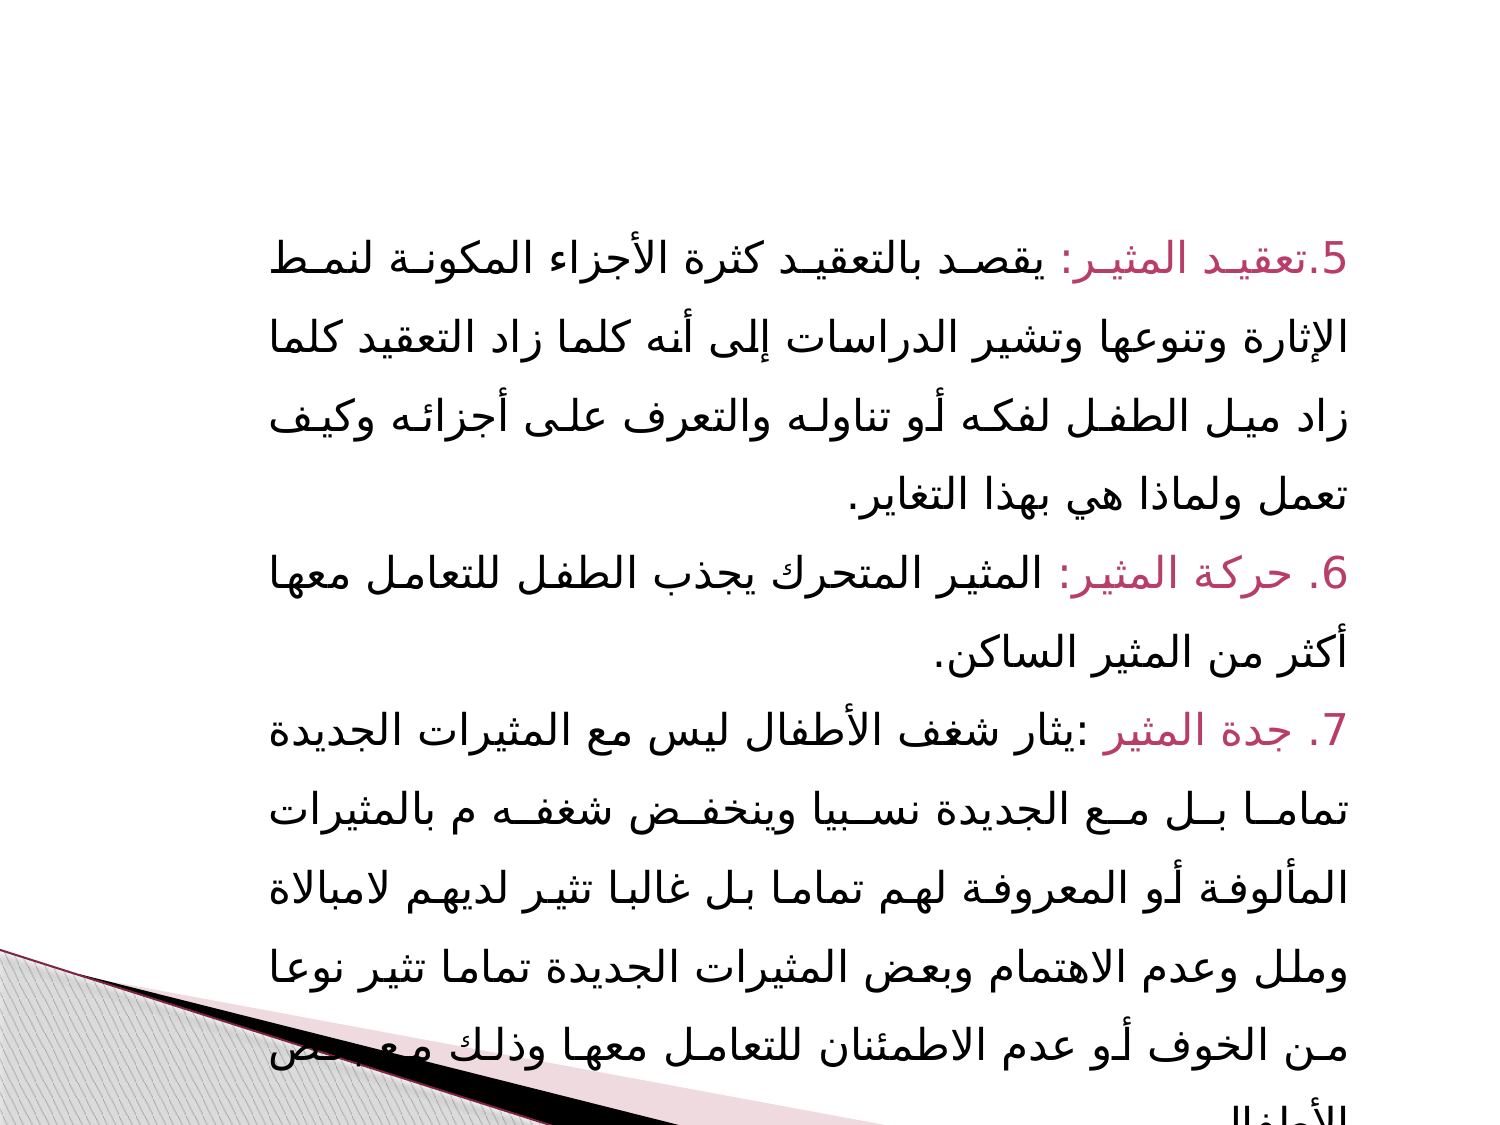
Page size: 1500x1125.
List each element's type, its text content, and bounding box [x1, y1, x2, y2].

text_box 5.تعقيد المثير: يقصد بالتعقيد كثرة الأجزاء المكونة لنمط الإثارة وتنوعها وتشير الدراسات إلى أنه كلما زاد التعقيد كلما زاد ميل الطفل لفكه أو تناوله والتعرف على أجزائه وكيف تعمل ولماذا هي بهذا التغاير. 6. حركة المثير: المثير المتحرك يجذب الطفل للتعامل معها أكثر من المثير الساكن. 7. جدة المثير :يثار شغف الأطفال ليس مع المثيرات الجديدة تماما بل مع الجديدة نسبيا وينخفض شغفه م بالمثيرات المألوفة أو المعروفة لهم تماما بل غالبا تثير لديهم لامبالاة وملل وعدم الاهتمام وبعض المثيرات الجديدة تماما تثير نوعا من الخوف أو عدم الاطمئنان للتعامل معها وذلك مع بعض الأطفال. [253, 196, 1365, 1125]
